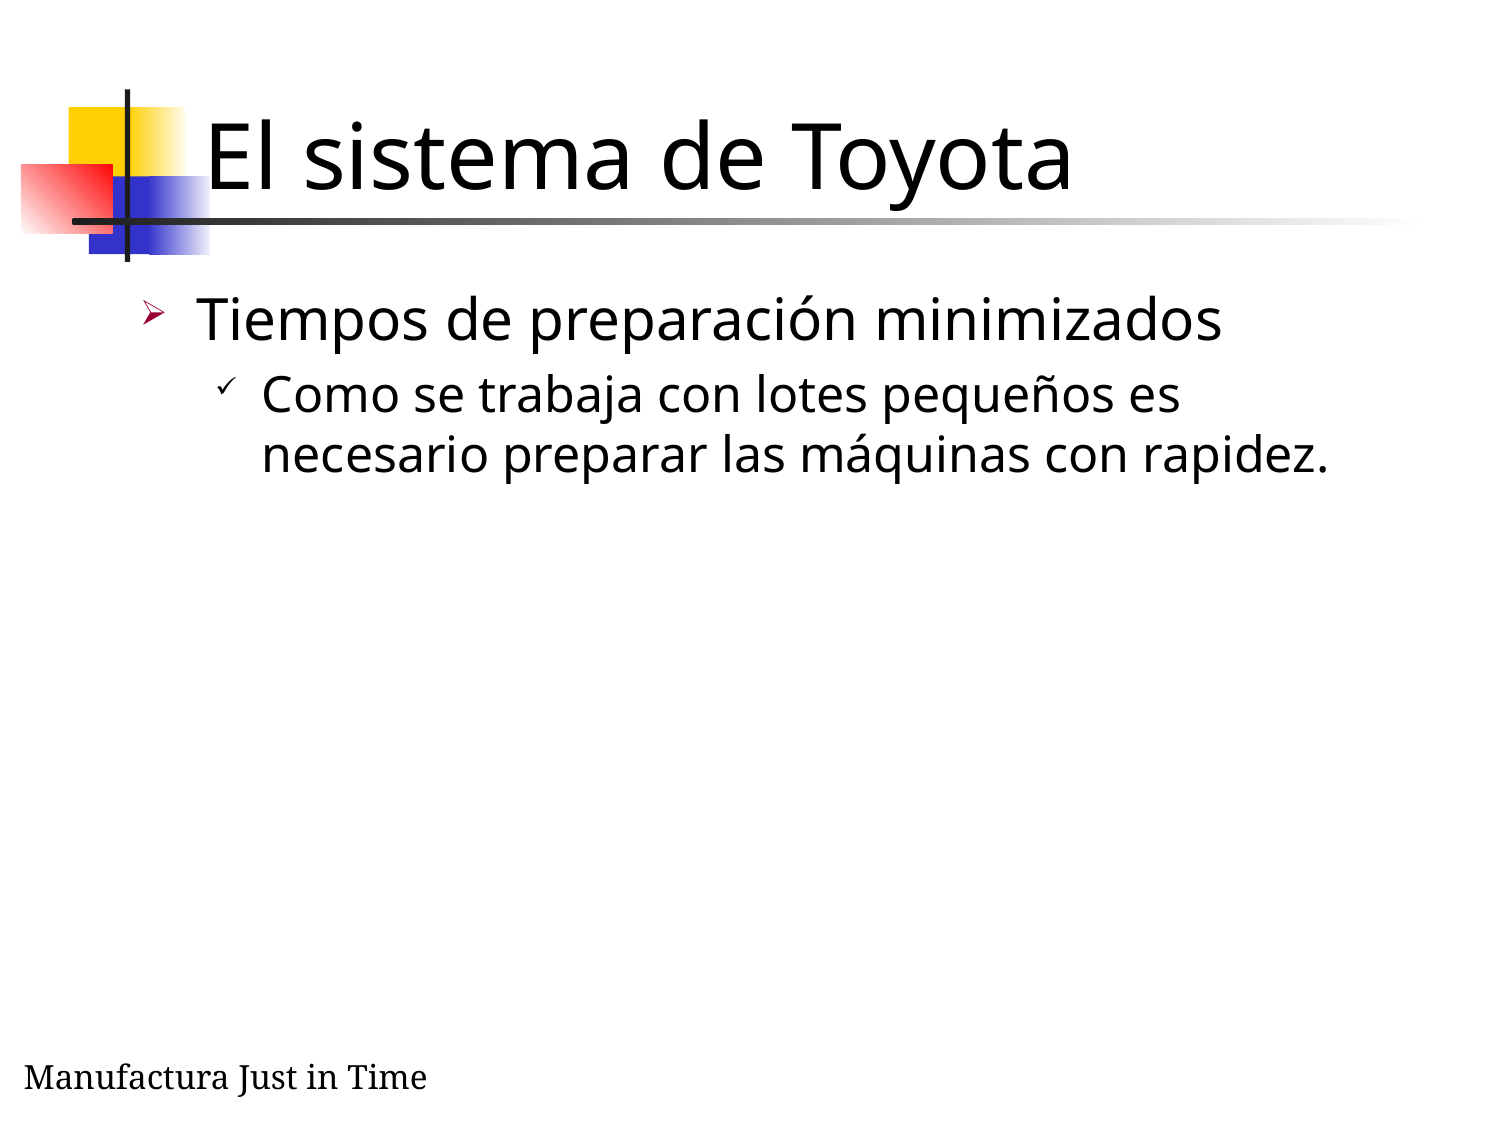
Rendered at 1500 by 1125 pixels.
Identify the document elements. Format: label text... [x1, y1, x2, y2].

list Tiempos de preparación minimizados Como se trabaja con lotes pequeños es necesario preparar las máquinas con rapidez. [124, 274, 1401, 1007]
title El sistema de Toyota [188, 27, 1468, 216]
